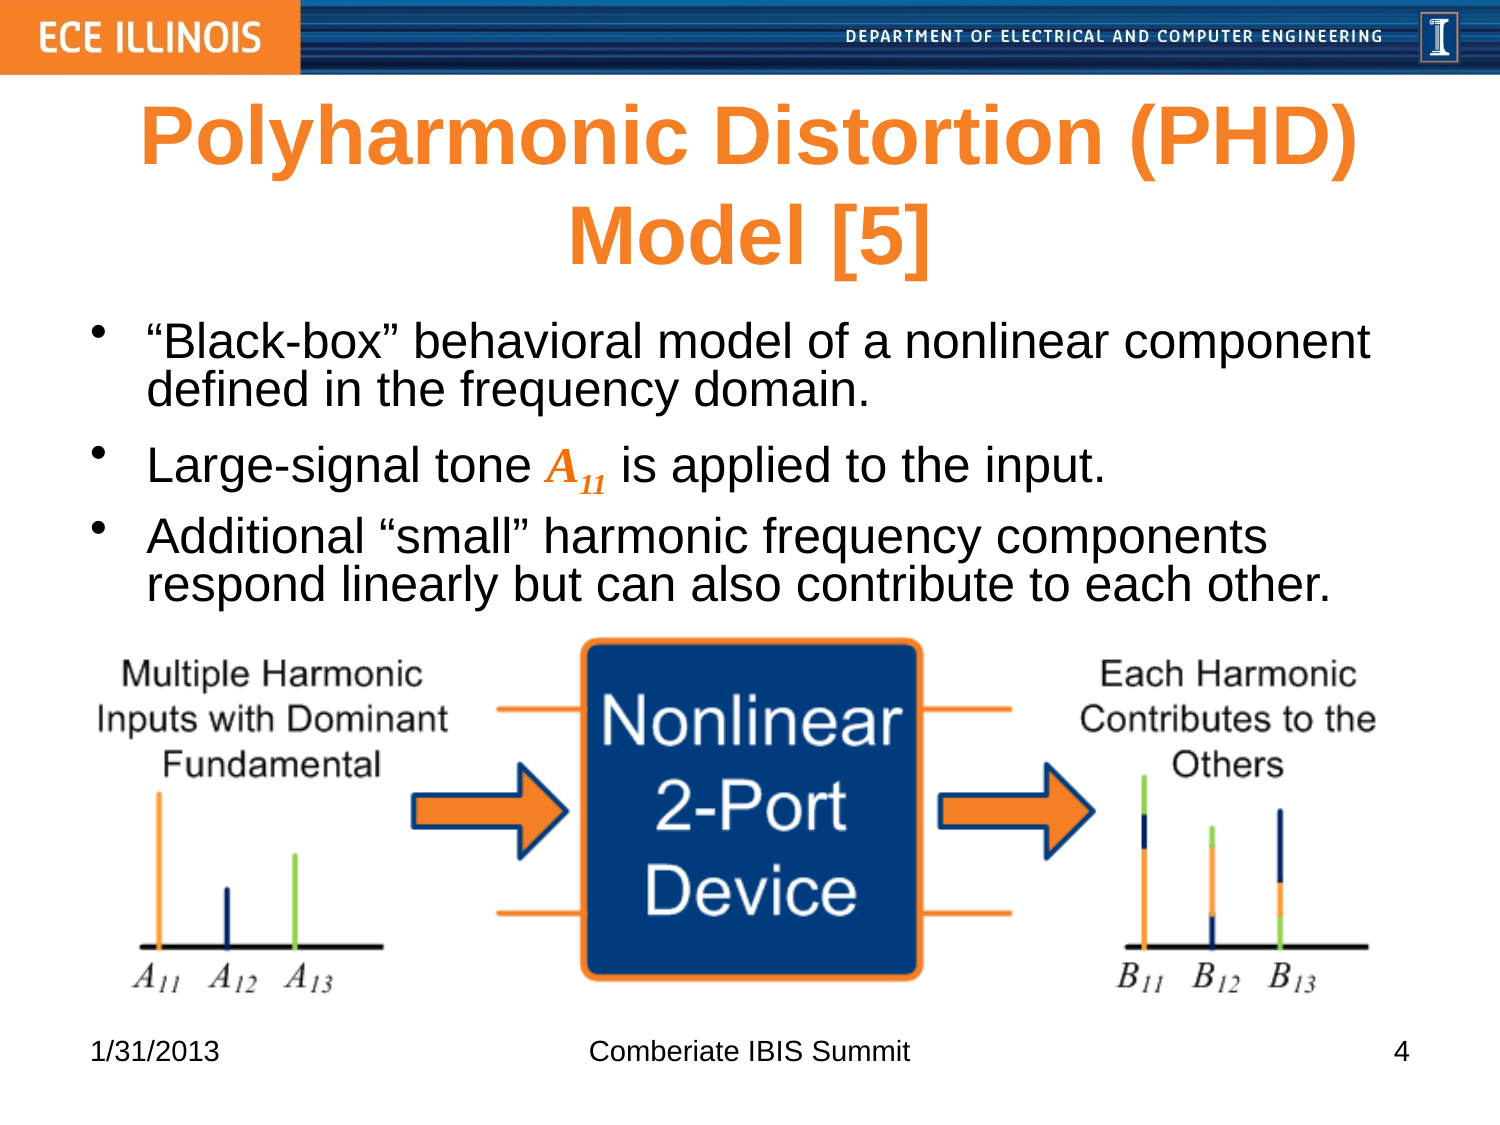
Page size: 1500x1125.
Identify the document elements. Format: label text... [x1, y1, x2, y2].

slide_number 4 [1074, 1024, 1426, 1103]
list “Black-box” behavioral model of a nonlinear component defined in the frequency domain. Large-signal tone A11 is applied to the input. Additional “small” harmonic frequency components respond linearly but can also contribute to each other. [75, 312, 1425, 650]
picture [0, 0, 1500, 1125]
title Polyharmonic Distortion (PHD) Model [5] [75, 87, 1425, 275]
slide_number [74, 1024, 426, 1103]
footer Comberiate IBIS Summit [512, 1024, 988, 1103]
